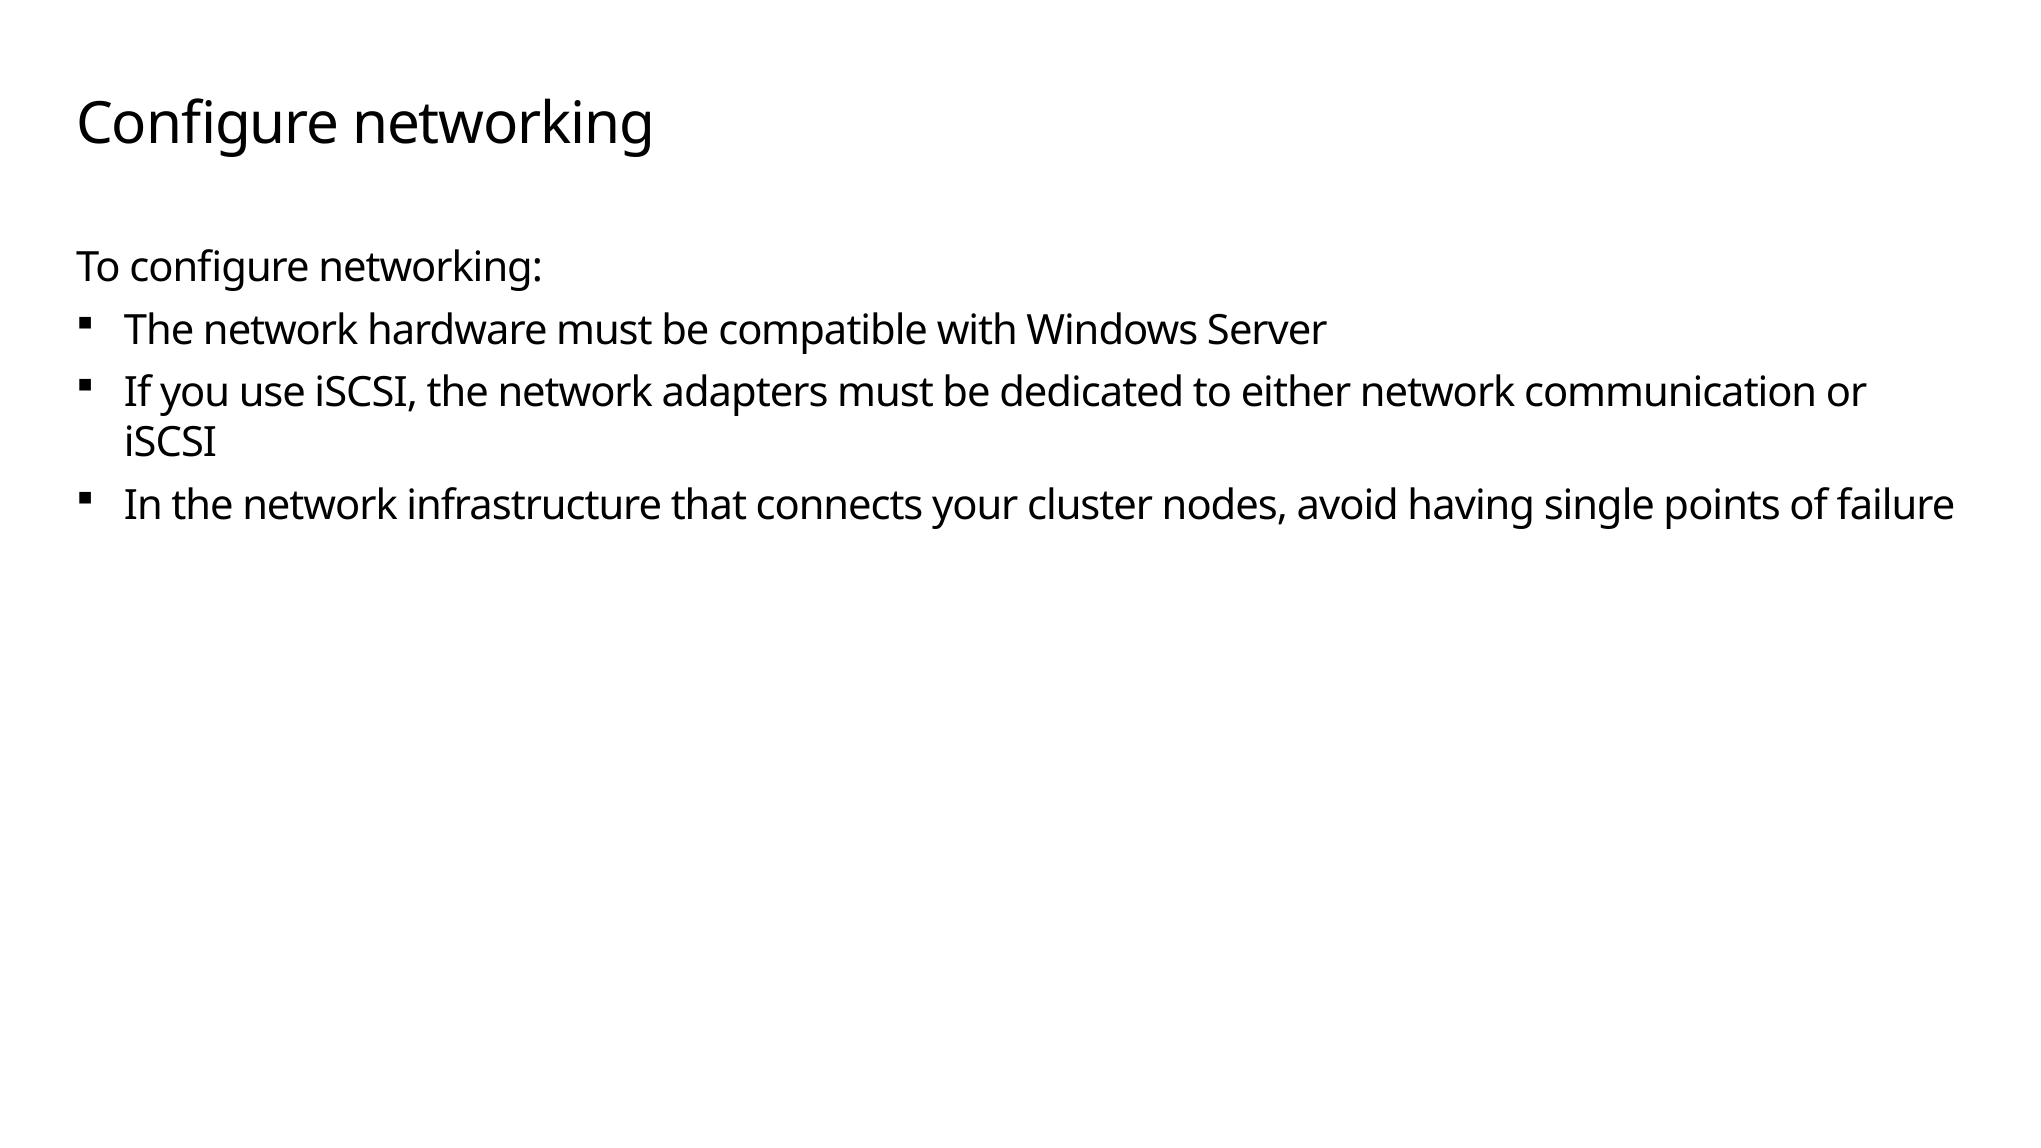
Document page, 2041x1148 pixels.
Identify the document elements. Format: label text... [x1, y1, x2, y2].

title Configure networking [76, 93, 1968, 161]
list To configure networking: The network hardware must be compatible with Windows Server If you use iSCSI, the network adapters must be dedicated to either network communication or iSCSI In the network infrastructure that connects your cluster nodes, avoid having single points of failure [76, 240, 1970, 1074]
